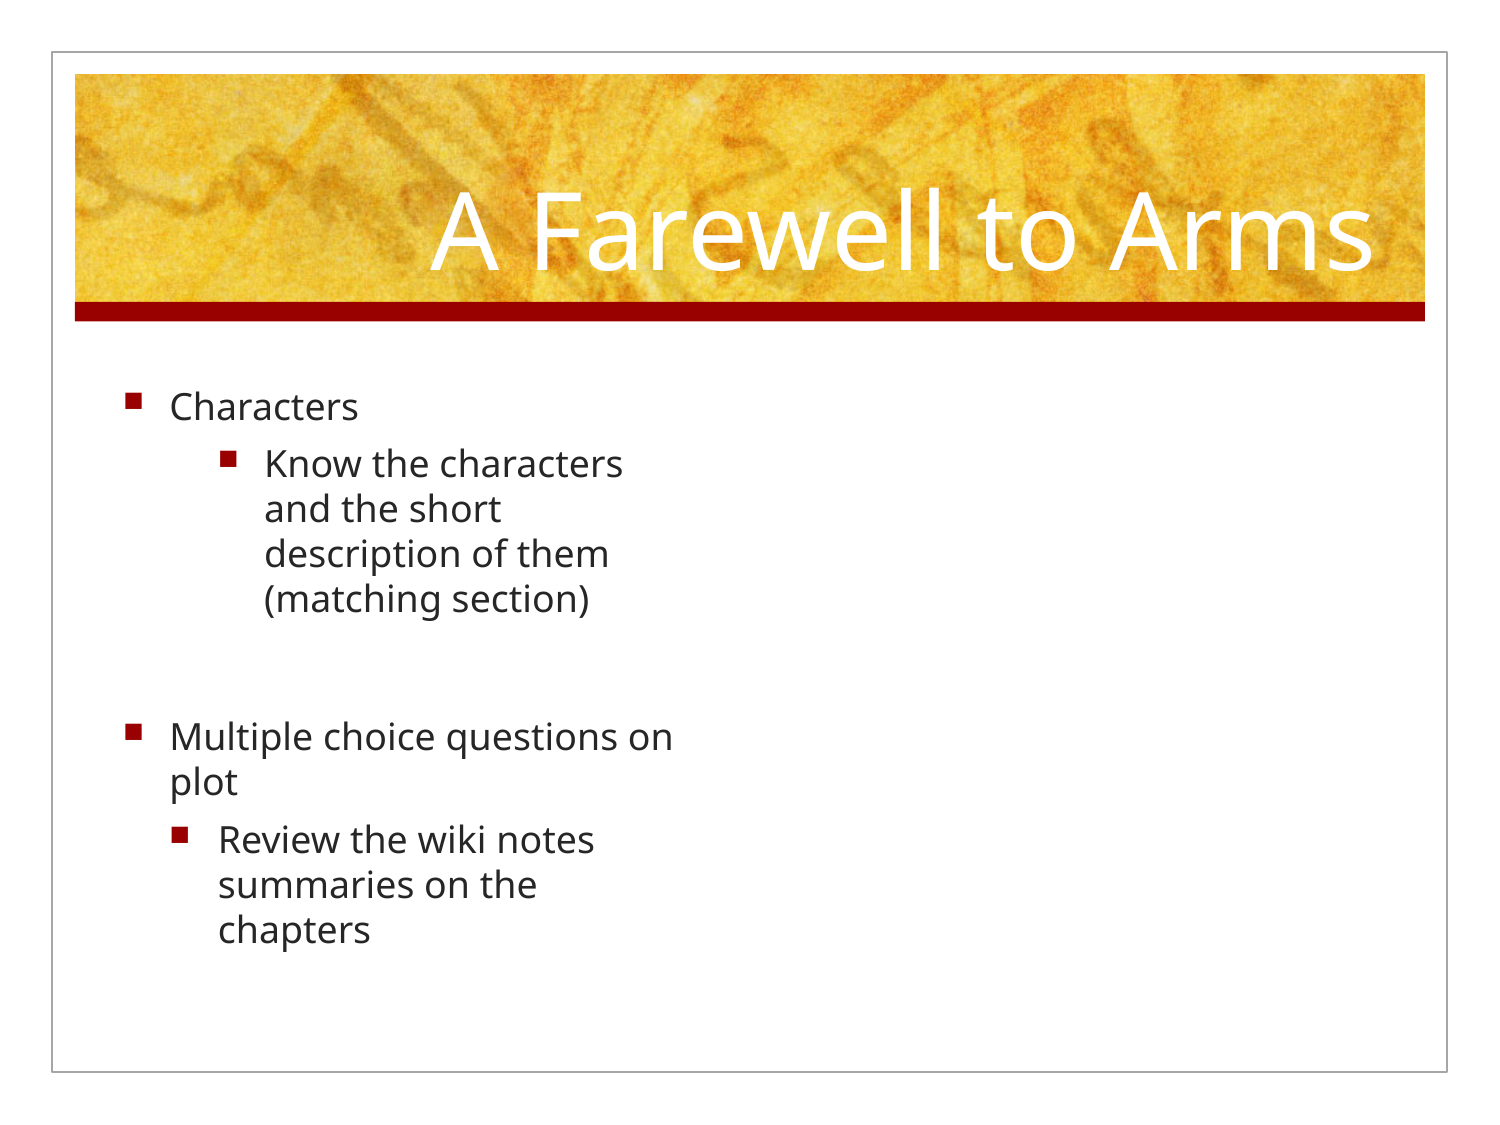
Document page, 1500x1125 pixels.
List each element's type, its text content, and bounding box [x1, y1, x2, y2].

list Multiple choice questions on plot Review the wiki notes summaries on the chapters [108, 705, 709, 1006]
list Characters Know the characters and the short description of them (matching section) [108, 375, 709, 675]
picture [75, 74, 1425, 301]
title A Farewell to Arms [108, 74, 1392, 292]
